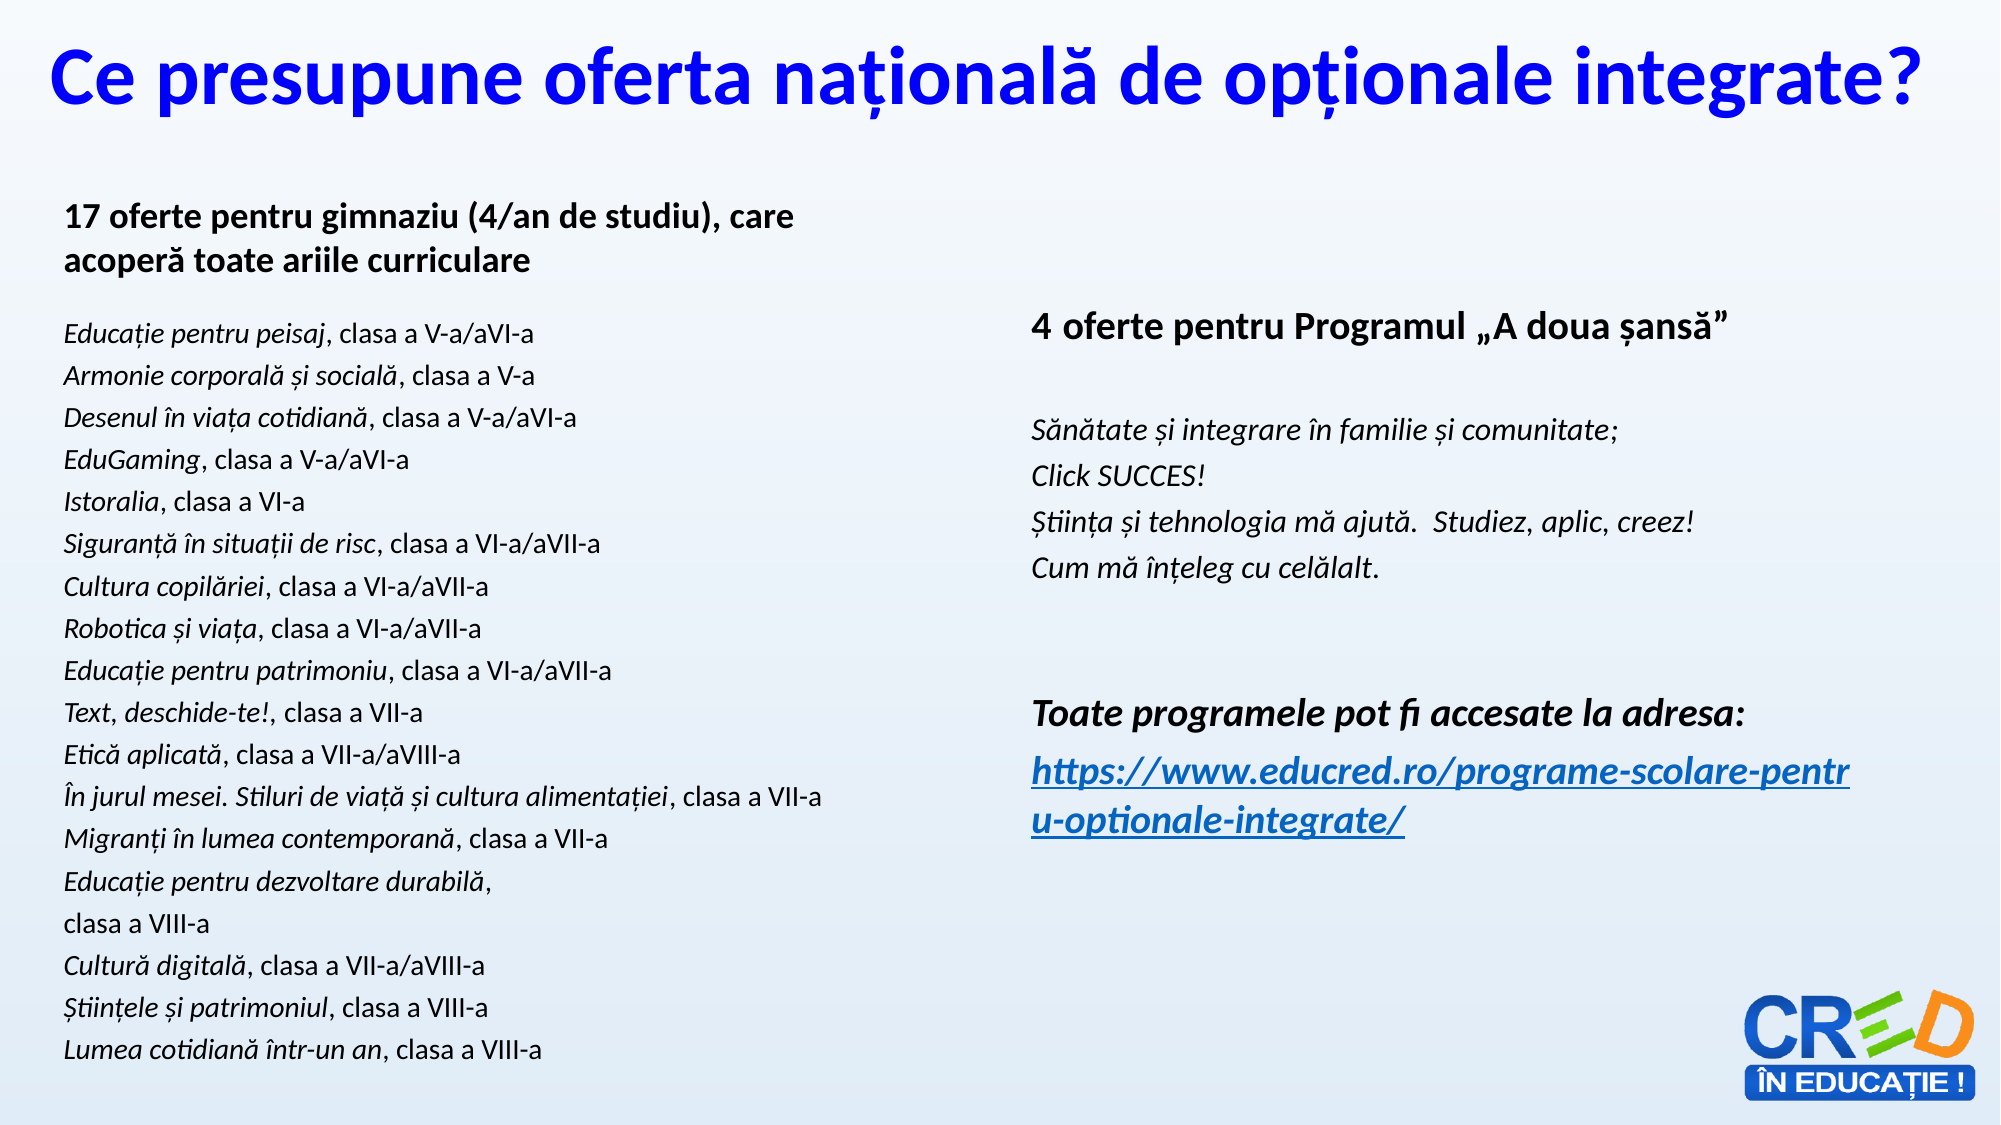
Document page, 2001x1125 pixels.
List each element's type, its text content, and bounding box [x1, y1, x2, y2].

picture [1740, 987, 1982, 1107]
list 17 oferte pentru gimnaziu (4/an de studiu), care acoperă toate ariile curriculare Educație pentru peisaj, clasa a V-a/aVI-a Armonie corporală și socială, clasa a V-a Desenul în viața cotidiană, clasa a V-a/aVI-a EduGaming, clasa a V-a/aVI-a Istoralia, clasa a VI-a Siguranță în situații de risc, clasa a VI-a/aVII-a Cultura copilăriei, clasa a VI-a/aVII-a Robotica și viața, clasa a VI-a/aVII-a Educație pentru patrimoniu, clasa a VI-a/aVII-a Text, deschide-te!, clasa a VII-a Etică aplicată, clasa a VII-a/aVIII-a În jurul mesei. Stiluri de viață și cultura alimentației, clasa a VII-a Migranţi în lumea contemporană, clasa a VII-a Educaţie pentru dezvoltare durabilă, clasa a VIII-a Cultură digitală, clasa a VII-a/aVIII-a Științele şi patrimoniul, clasa a VIII-a Lumea cotidiană într-un an, clasa a VIII-a [48, 149, 899, 1078]
text_box Ce presupune oferta națională de opționale integrate? [35, 14, 1982, 129]
text_box 4 oferte pentru Programul „A doua șansă” Sănătate și integrare în familie și comunitate; Click SUCCES! Știința și tehnologia mă ajută. Studiez, aplic, creez! Cum mă înțeleg cu celălalt. Toate programele pot fi accesate la adresa: https://www.educred.ro/programe-scolare-pentru-optionale-integrate/ [1016, 257, 1867, 823]
